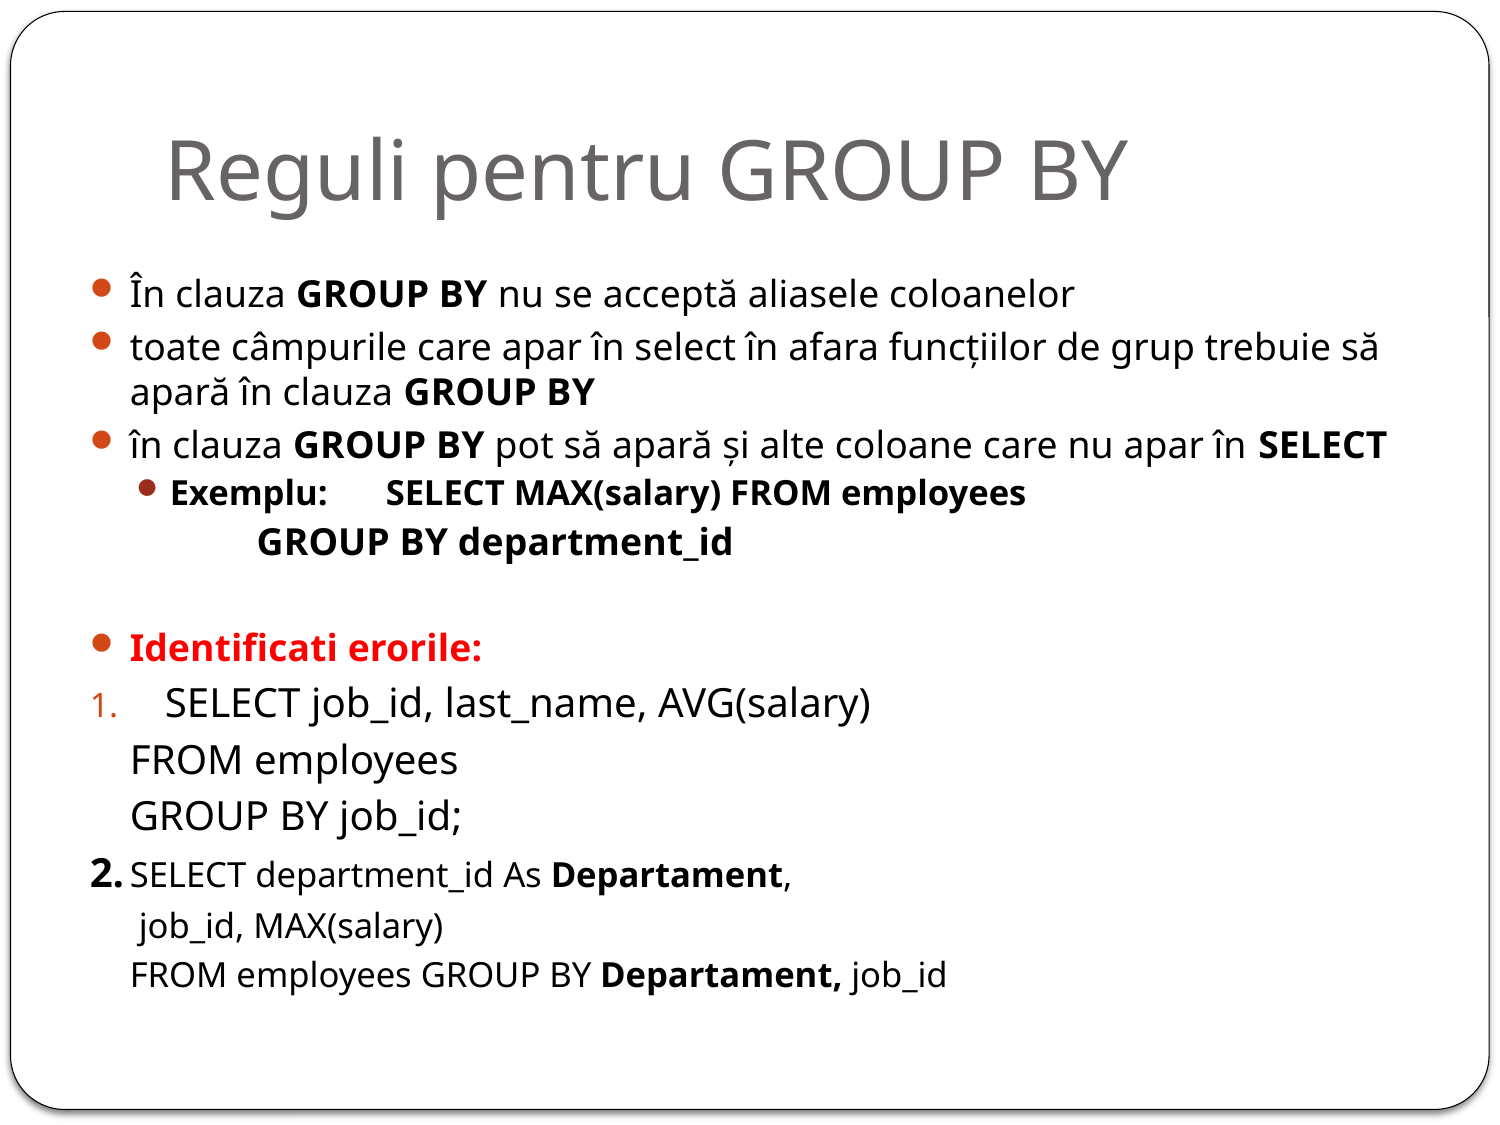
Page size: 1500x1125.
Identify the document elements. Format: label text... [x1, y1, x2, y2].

title Reguli pentru GROUP BY [150, 45, 1425, 233]
list În clauza GROUP BY nu se acceptă aliasele coloanelor toate câmpurile care apar în select în afara funcţiilor de grup trebuie să apară în clauza GROUP BY în clauza GROUP BY pot să apară şi alte coloane care nu apar în SELECT Exemplu: SELECT MAX(salary) FROM employees GROUP BY department_id Identificati erorile: SELECT job_id, last_name, AVG(salary) FROM employees GROUP BY job_id; 2. SELECT department_id As Departament, job_id, MAX(salary) FROM employees GROUP BY Departament, job_id [75, 262, 1418, 1032]
